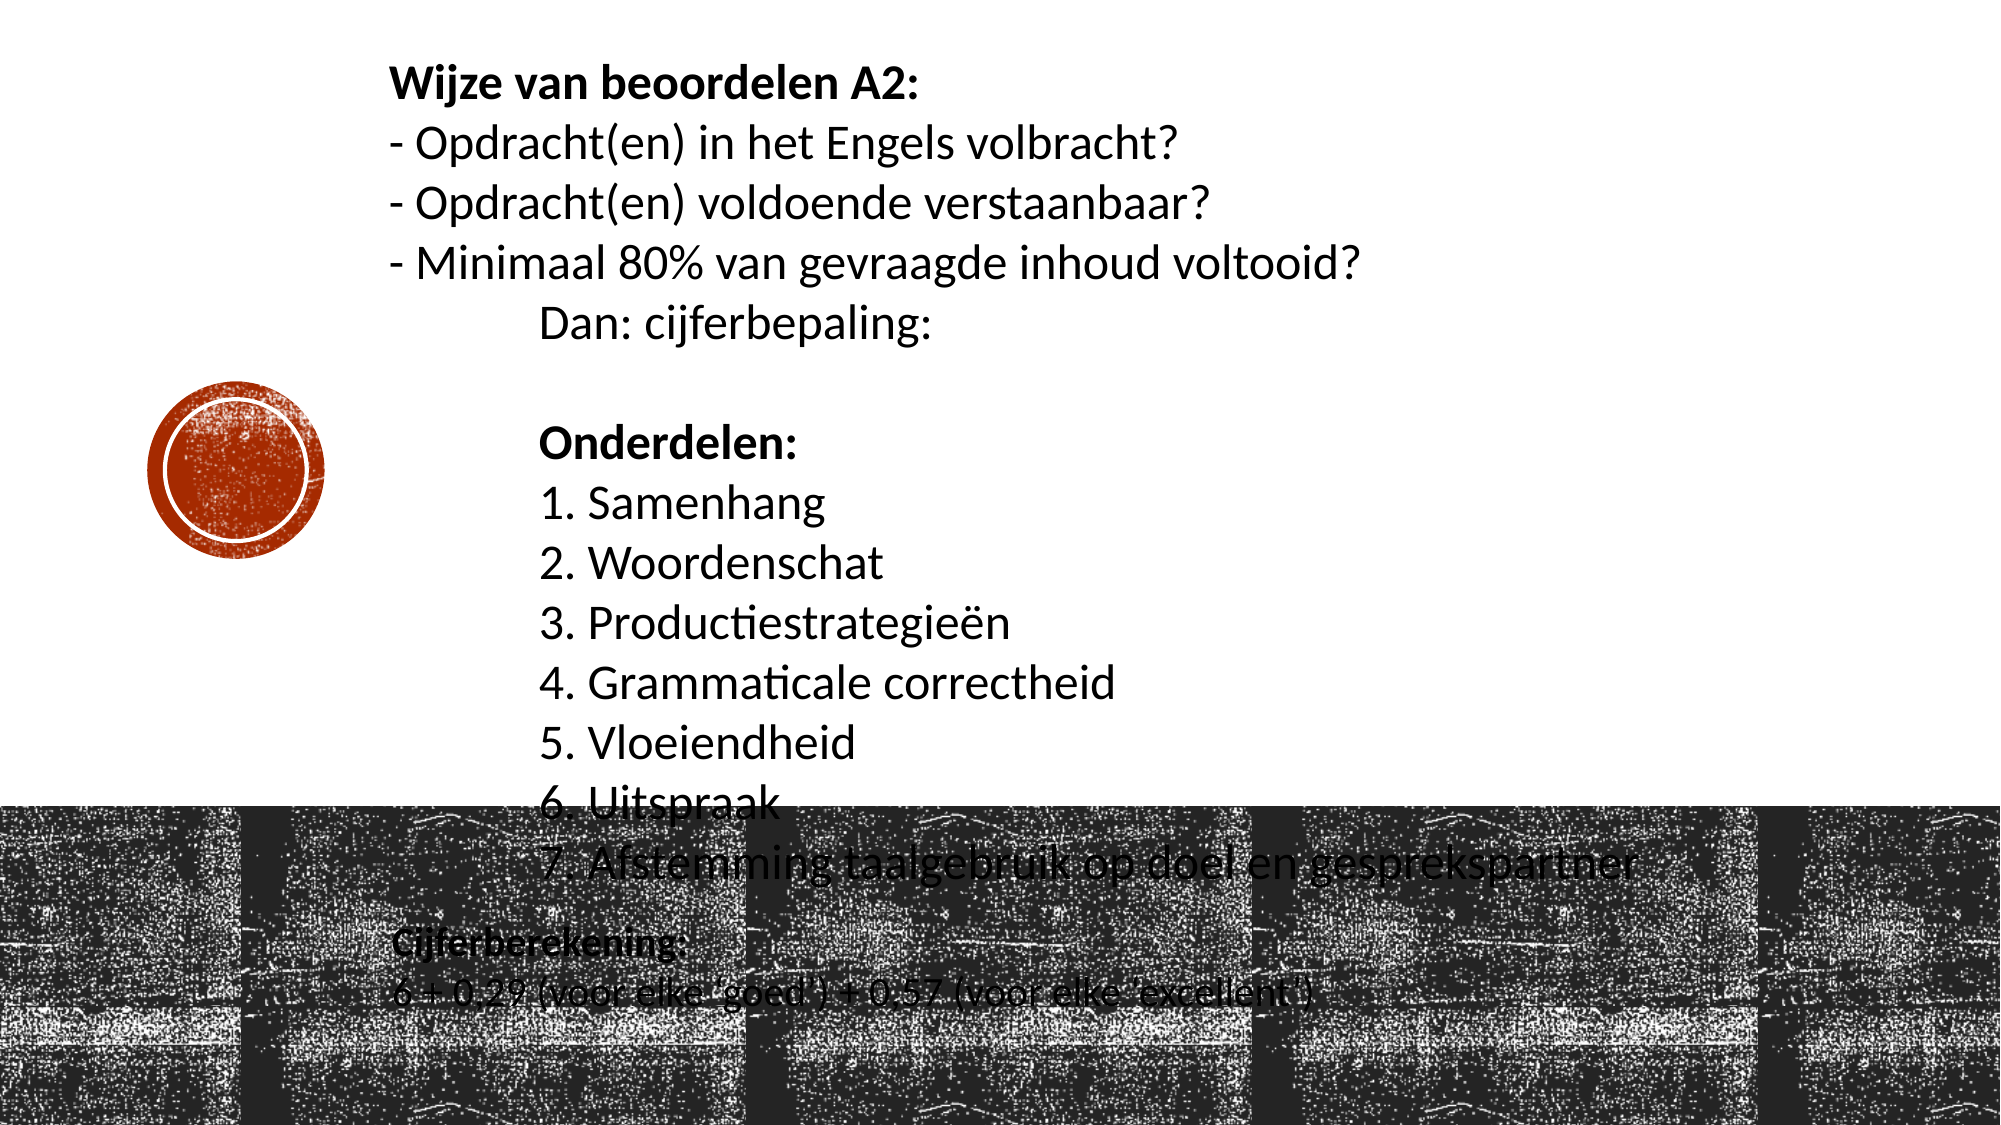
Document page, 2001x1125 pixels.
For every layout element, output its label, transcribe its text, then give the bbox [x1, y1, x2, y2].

title Wijze van beoordelen A2: - Opdracht(en) in het Engels volbracht? - Opdracht(en) voldoende verstaanbaar? - Minimaal 80% van gevraagde inhoud voltooid? Dan: cijferbepaling: Onderdelen: 1. Samenhang 2. Woordenschat 3. Productiestrategieën 4. Grammaticale correctheid 5. Vloeiendheid 6. Uitspraak 7. Afstemming taalgebruik op doel en gesprekspartner [373, 41, 1780, 897]
text_box Cijferberekening: 6 + 0,29 (voor elke ‘goed’) + 0,57 (voor elke ‘excellent’) [376, 906, 1331, 1022]
